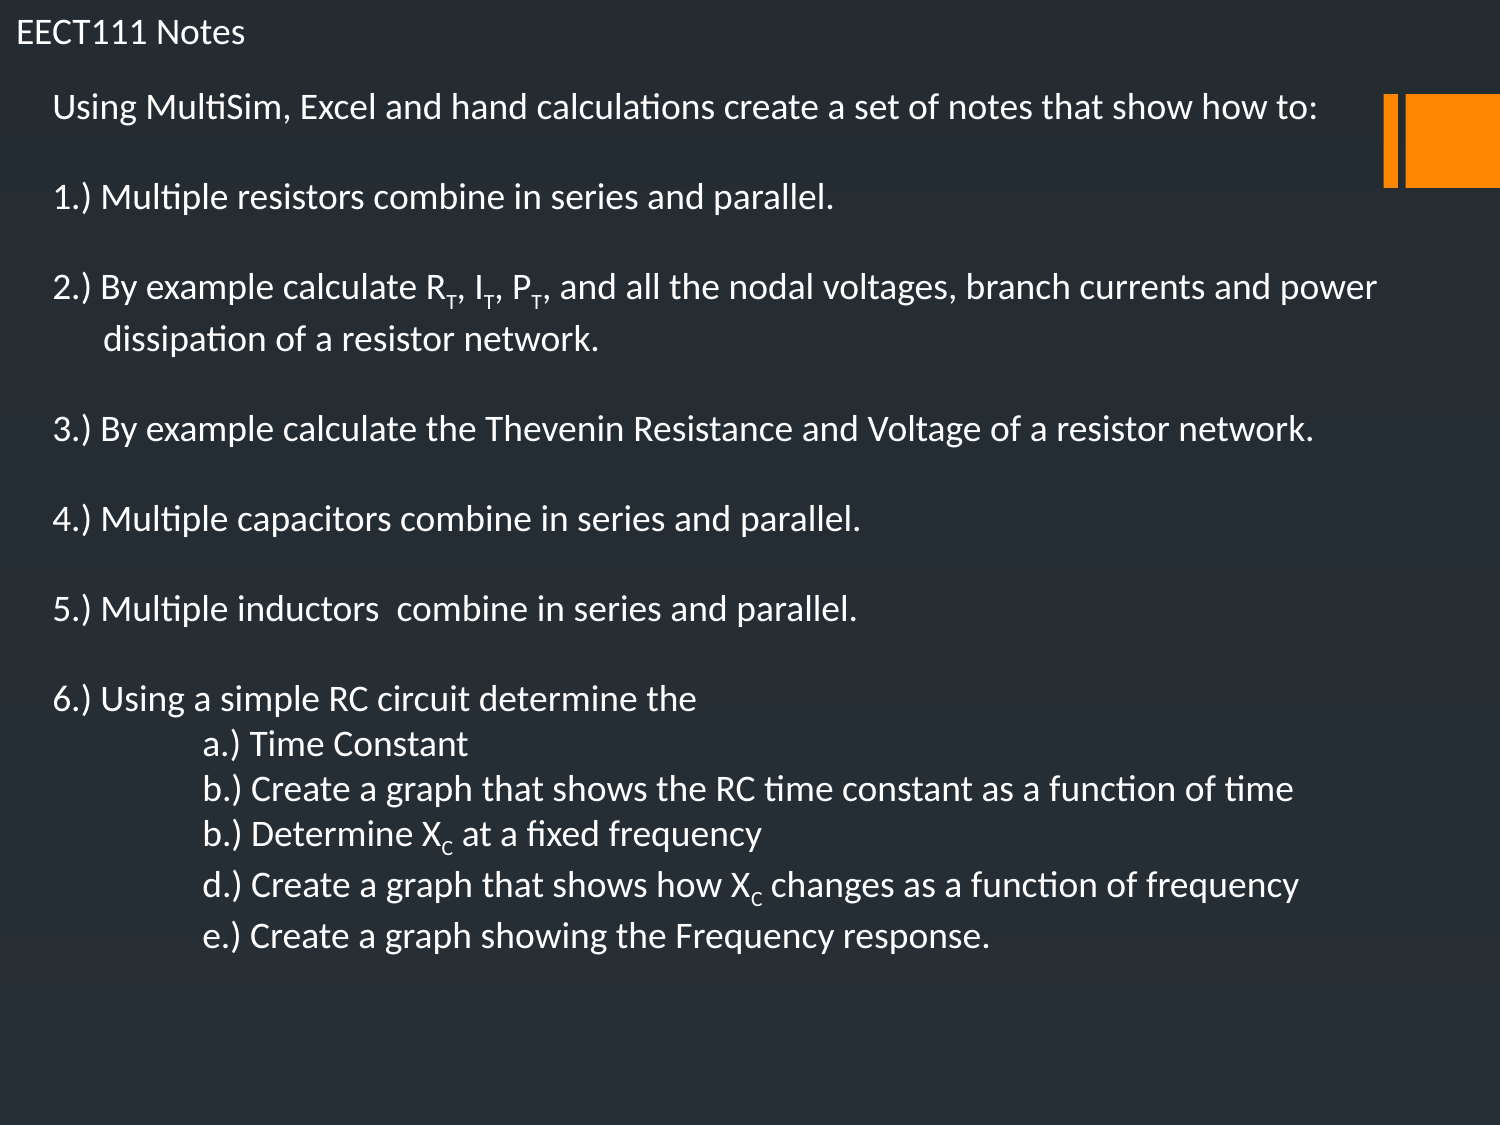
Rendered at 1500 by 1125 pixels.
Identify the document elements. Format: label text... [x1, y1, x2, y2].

text_box EECT111 Notes [1, 0, 261, 60]
text_box Using MultiSim, Excel and hand calculations create a set of notes that show how to: 1.) Multiple resistors combine in series and parallel. 2.) By example calculate RT, IT, PT, and all the nodal voltages, branch currents and power dissipation of a resistor network. 3.) By example calculate the Thevenin Resistance and Voltage of a resistor network. 4.) Multiple capacitors combine in series and parallel. 5.) Multiple inductors combine in series and parallel. 6.) Using a simple RC circuit determine the a.) Time Constant b.) Create a graph that shows the RC time constant as a function of time b.) Determine XC at a fixed frequency d.) Create a graph that shows how XC changes as a function of frequency e.) Create a graph showing the Frequency response. [37, 74, 1463, 1009]
